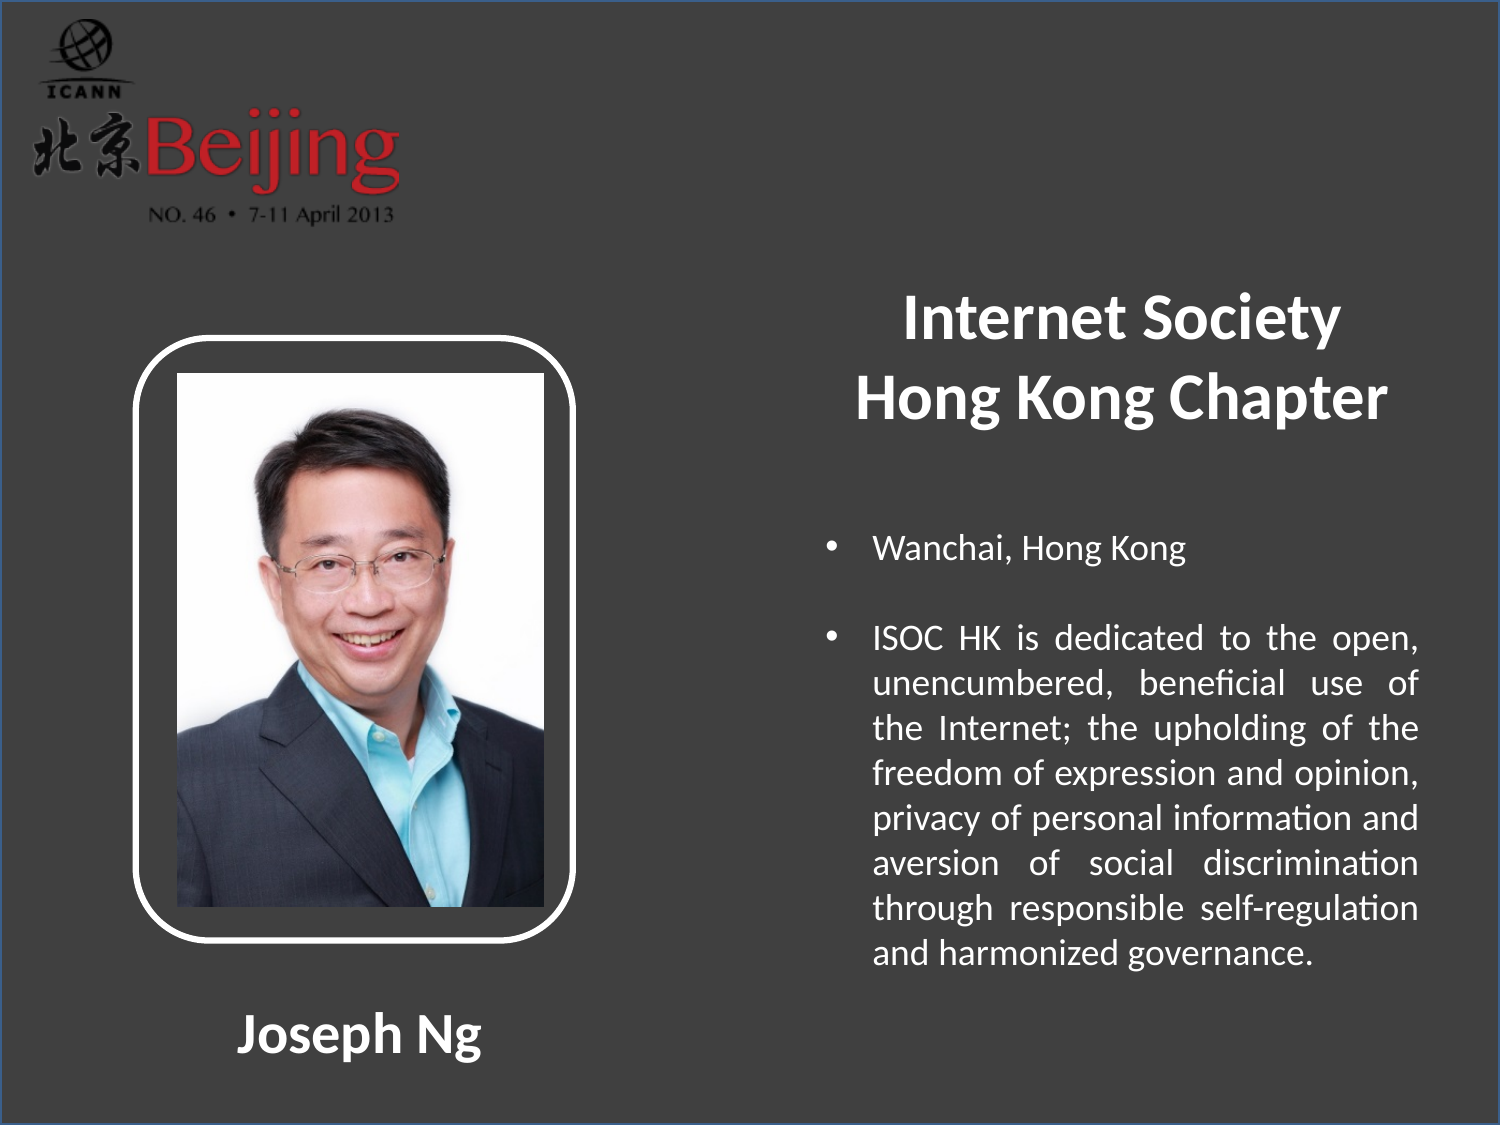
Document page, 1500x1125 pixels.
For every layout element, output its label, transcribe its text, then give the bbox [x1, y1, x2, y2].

picture [29, 19, 399, 238]
text_box Joseph Ng [123, 987, 597, 1073]
picture [176, 373, 544, 907]
text_box Internet Society Hong Kong Chapter Wanchai, Hong Kong ISOC HK is dedicated to the open, unencumbered, beneficial use of the Internet; the upholding of the freedom of expression and opinion, privacy of personal information and aversion of social discrimination through responsible self-regulation and harmonized governance. [810, 265, 1435, 981]
